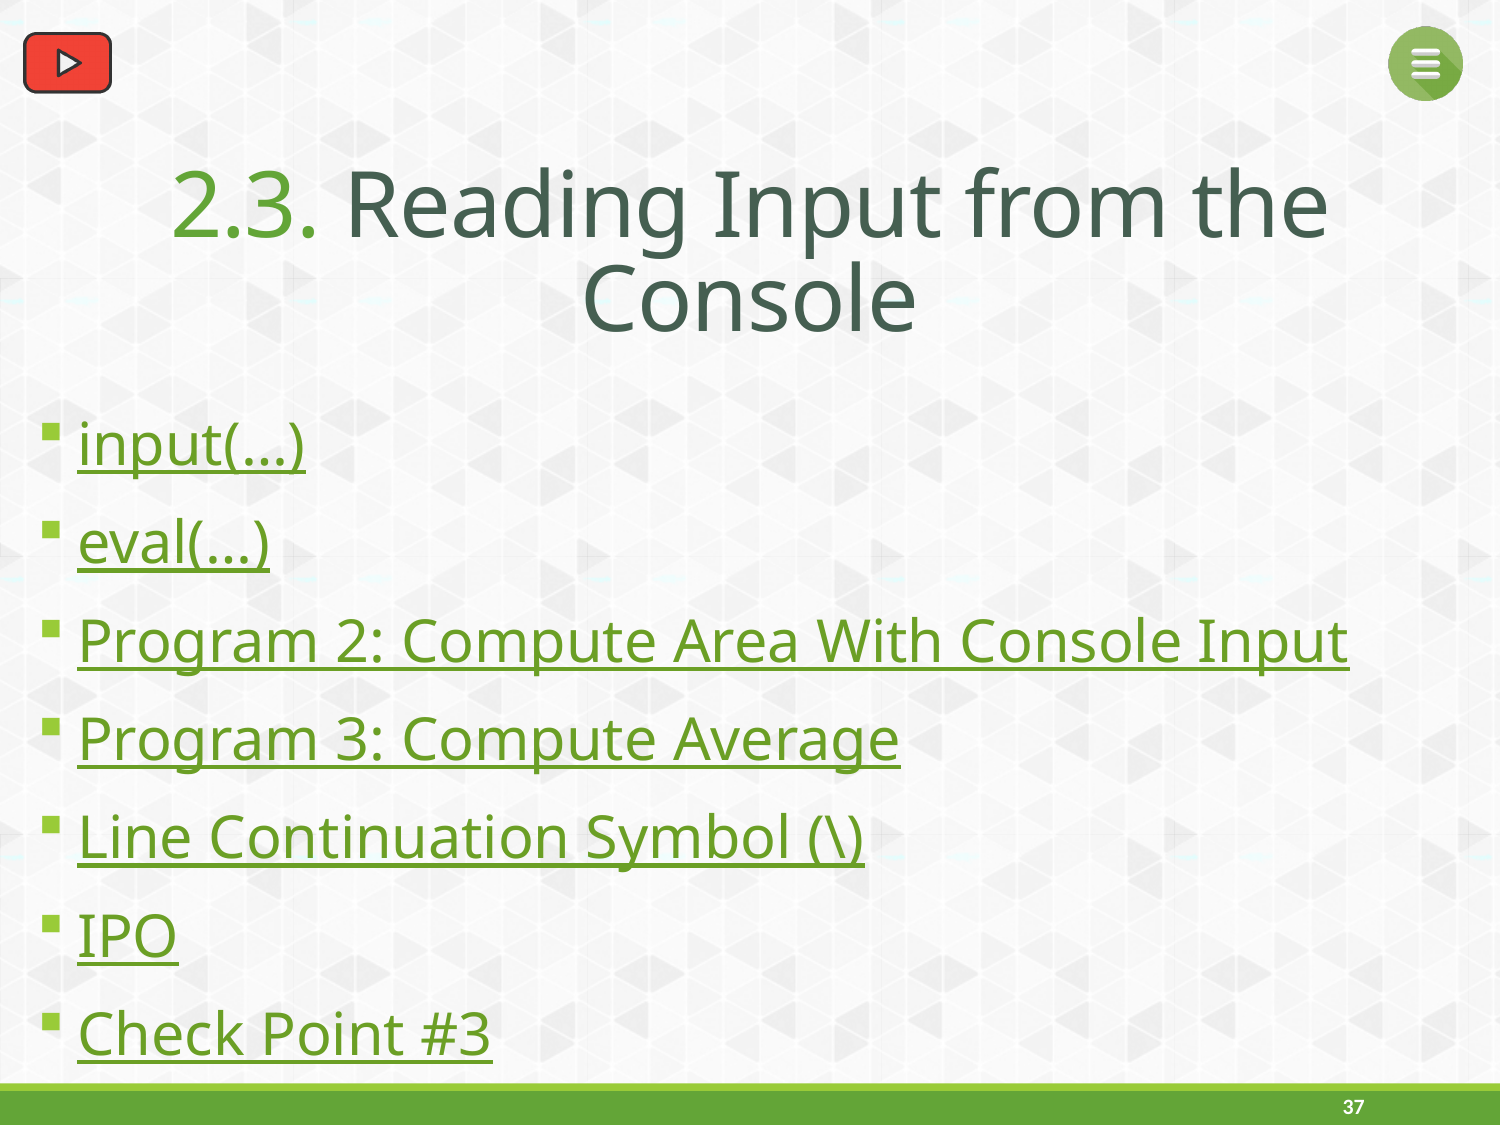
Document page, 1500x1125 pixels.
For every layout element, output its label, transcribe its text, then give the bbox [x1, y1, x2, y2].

title 2.3. Reading Input from the Console [23, 112, 1476, 399]
list input(…) eval(…) Program 2: Compute Area With Console Input Program 3: Compute Average Line Continuation Symbol (\) IPO Check Point #3 [23, 399, 1476, 1078]
picture [0, 0, 1500, 1083]
slide_number 37 [1218, 1090, 1380, 1121]
